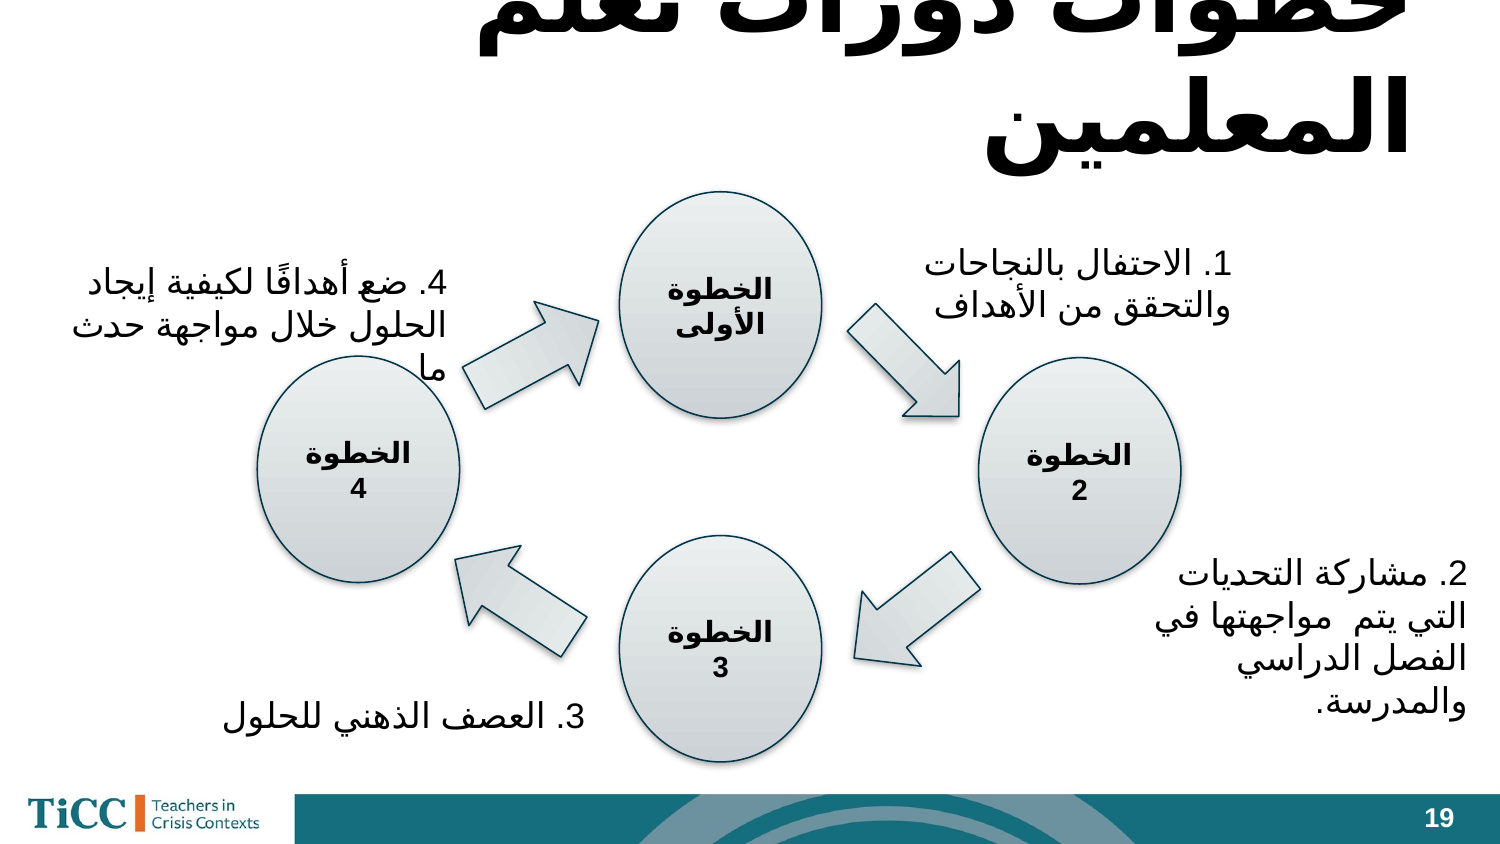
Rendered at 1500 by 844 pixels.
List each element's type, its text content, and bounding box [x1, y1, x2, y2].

text_box 4. ضع أهدافًا لكيفية إيجاد الحلول خلال مواجهة حدث ما [27, 251, 463, 358]
text_box الخطوة 4 [257, 358, 460, 583]
text_box [854, 551, 981, 667]
text_box الخطوة 2 [978, 357, 1181, 584]
title خطوات دورات تعلّم المعلمين [80, 0, 1430, 188]
text_box الخطوة 3 [619, 535, 822, 762]
picture [0, 0, 1500, 844]
text_box 1. الاحتفال بالنجاحات والتحقق من الأهداف [821, 232, 1248, 341]
text_box [856, 341, 960, 417]
text_box الخطوة الأولى [619, 191, 821, 419]
text_box 3. العصف الذهني للحلول [200, 685, 601, 751]
text_box 2. مشاركة التحديات التي يتم مواجهتها في الفصل الدراسي والمدرسة. [1097, 542, 1483, 654]
text_box [462, 301, 599, 410]
text_box [454, 545, 588, 658]
slide_number ‹#› [1379, 784, 1470, 844]
